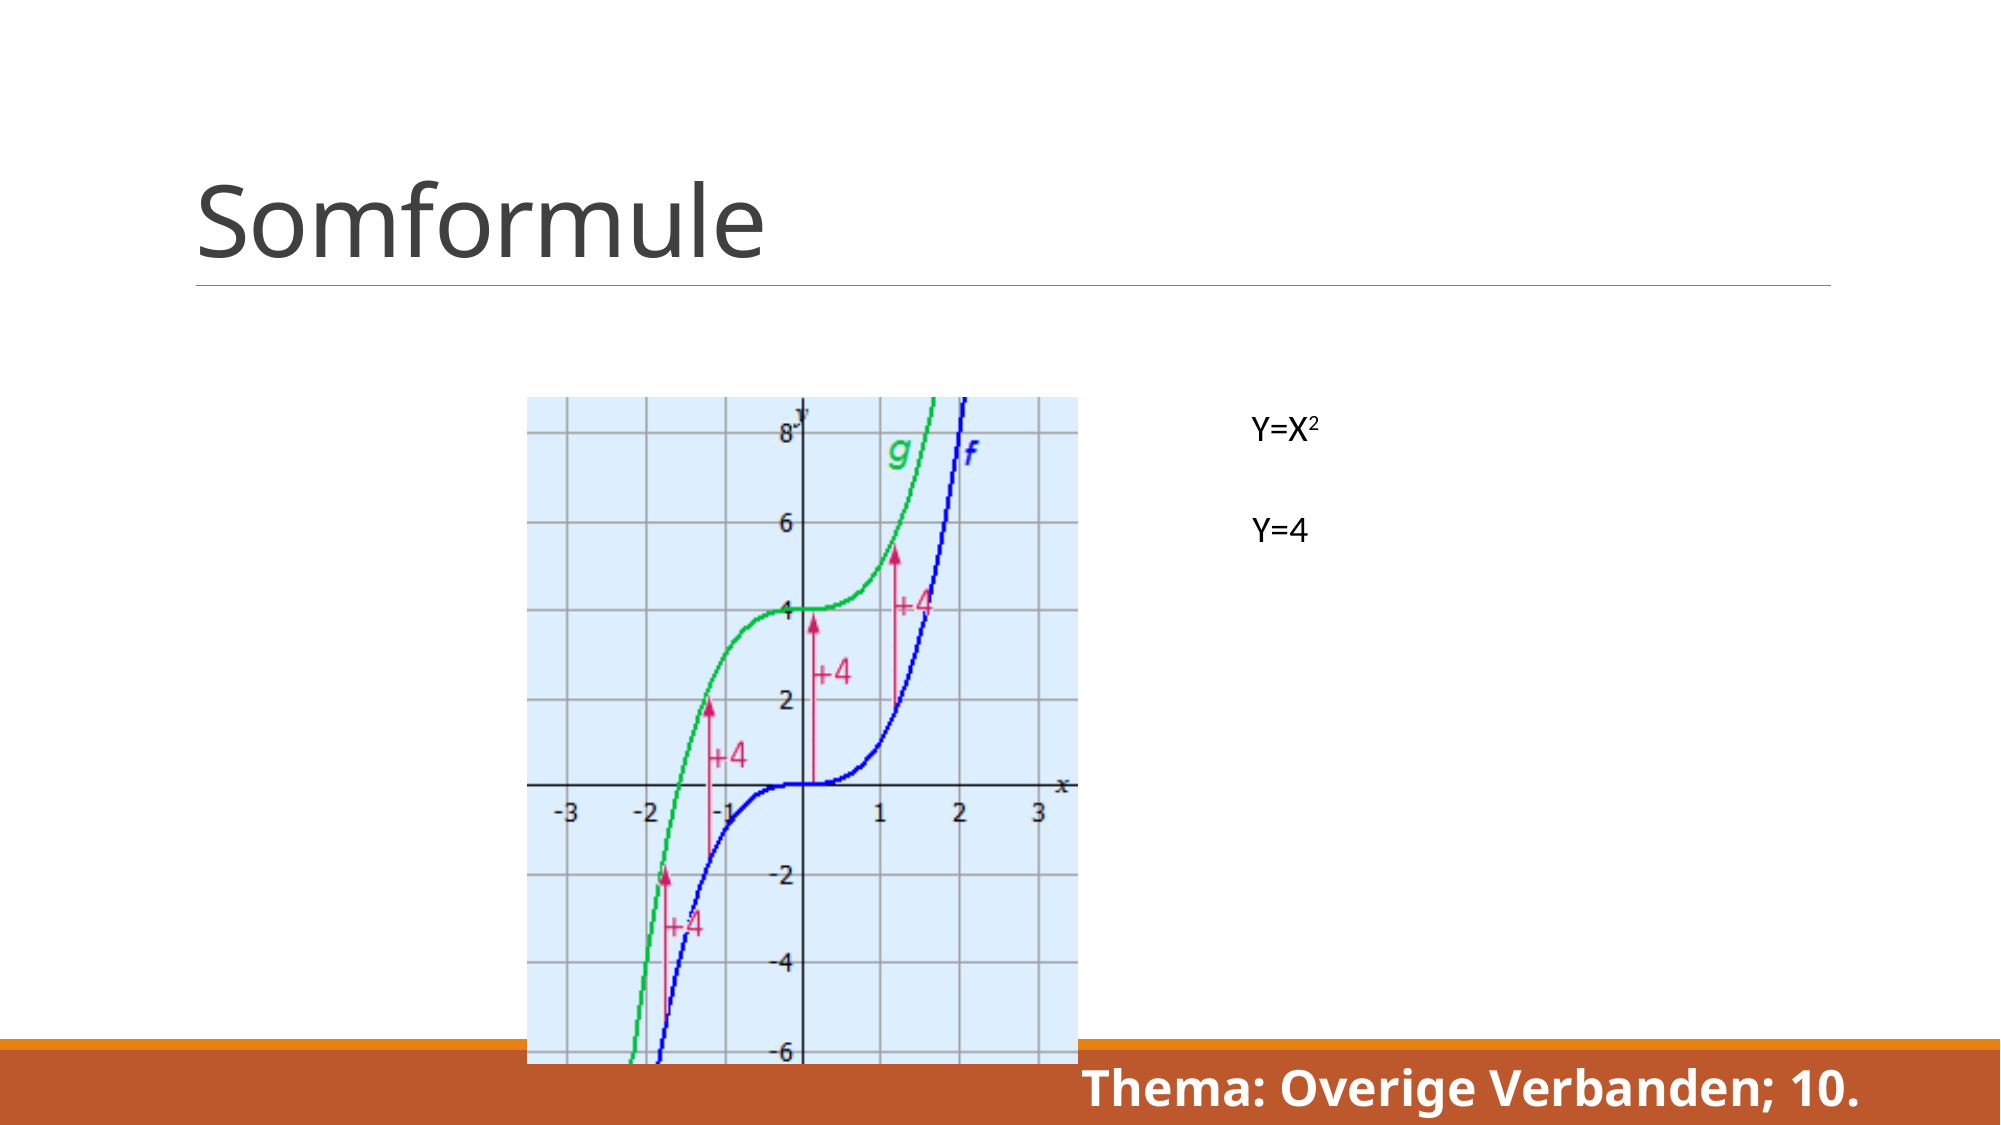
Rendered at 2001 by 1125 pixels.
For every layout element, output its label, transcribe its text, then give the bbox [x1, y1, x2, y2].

title Somformule [180, 47, 1830, 285]
text_box Thema: Overige Verbanden; 10. Machtsverbanden [957, 1049, 1985, 1125]
picture [526, 396, 1078, 1065]
text_box Y=4 [1237, 497, 1324, 558]
text_box Y=X2 [1236, 397, 1642, 502]
